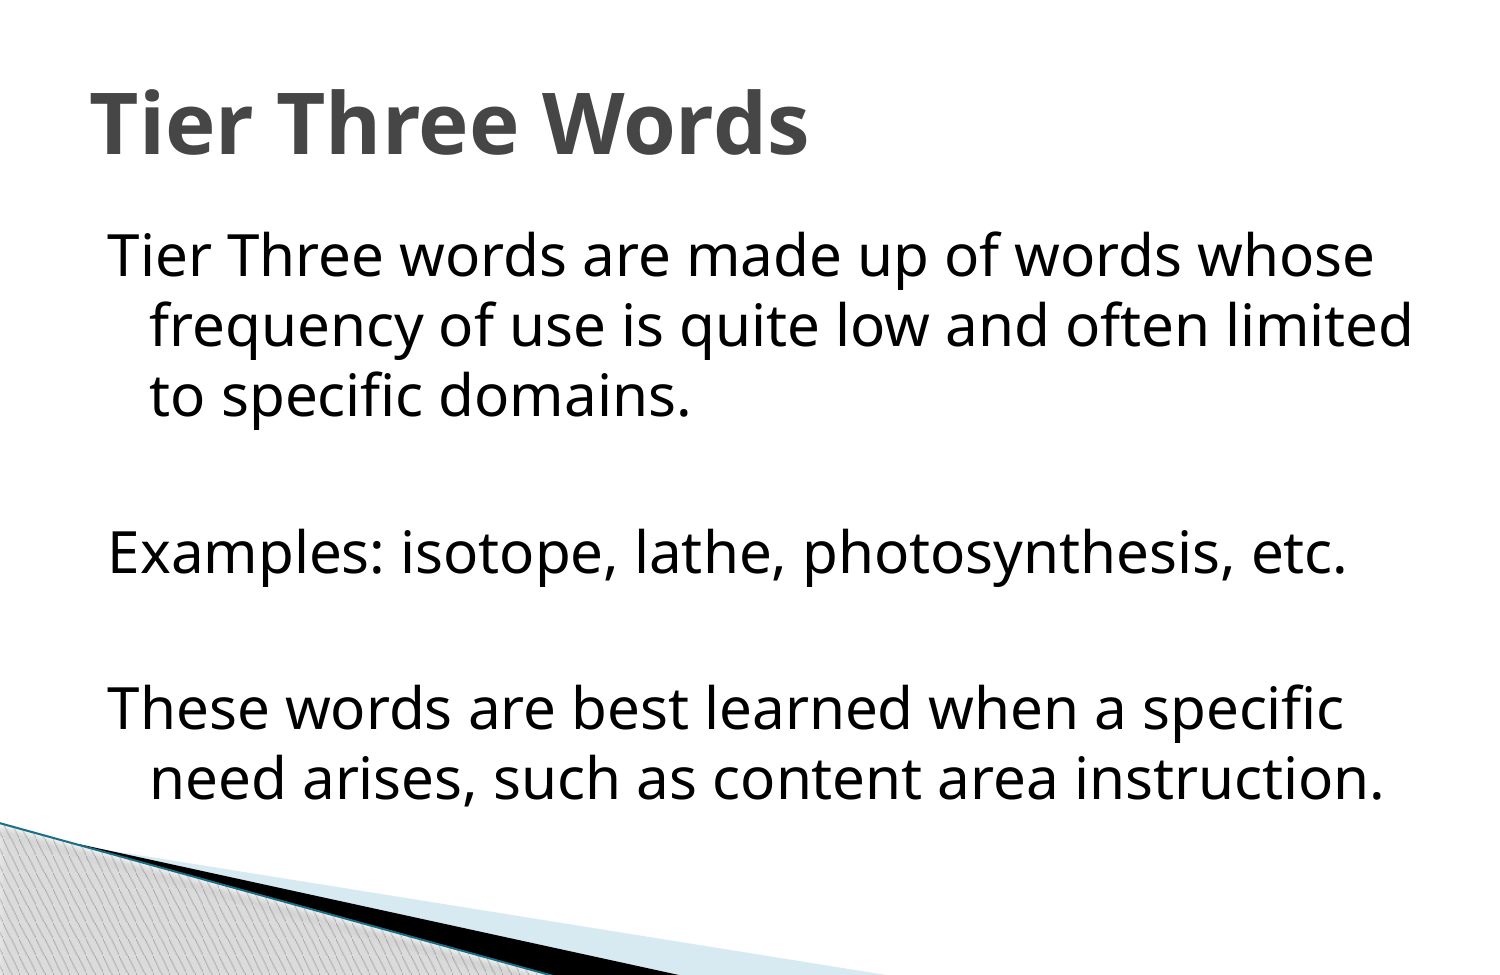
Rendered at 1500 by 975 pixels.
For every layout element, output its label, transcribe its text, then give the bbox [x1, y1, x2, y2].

title Tier Three Words [75, 39, 1425, 202]
list Tier Three words are made up of words whose frequency of use is quite low and often limited to specific domains. Examples: isotope, lathe, photosynthesis, etc. These words are best learned when a specific need arises, such as content area instruction. [74, 210, 1463, 855]
